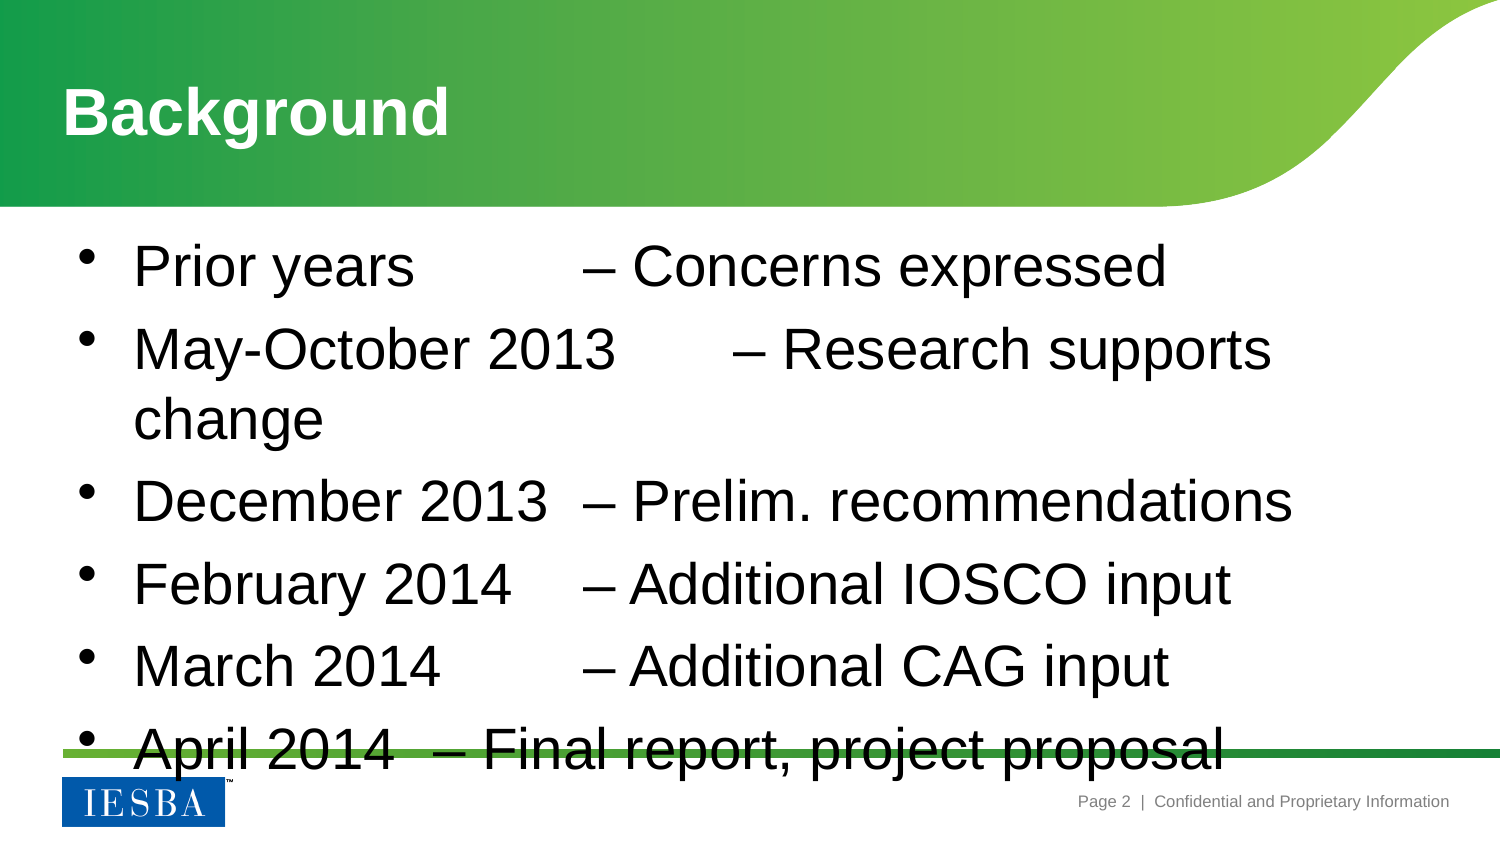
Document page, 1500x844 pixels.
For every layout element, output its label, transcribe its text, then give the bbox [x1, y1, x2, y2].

picture [62, 777, 233, 827]
picture [0, 0, 1500, 207]
title Background [62, 75, 1300, 142]
list Prior years – Concerns expressed May-October 2013 – Research supports change December 2013 – Prelim. recommendations February 2014 – Additional IOSCO input March 2014 – Additional CAG input April 2014 – Final report, project proposal [62, 220, 1450, 724]
